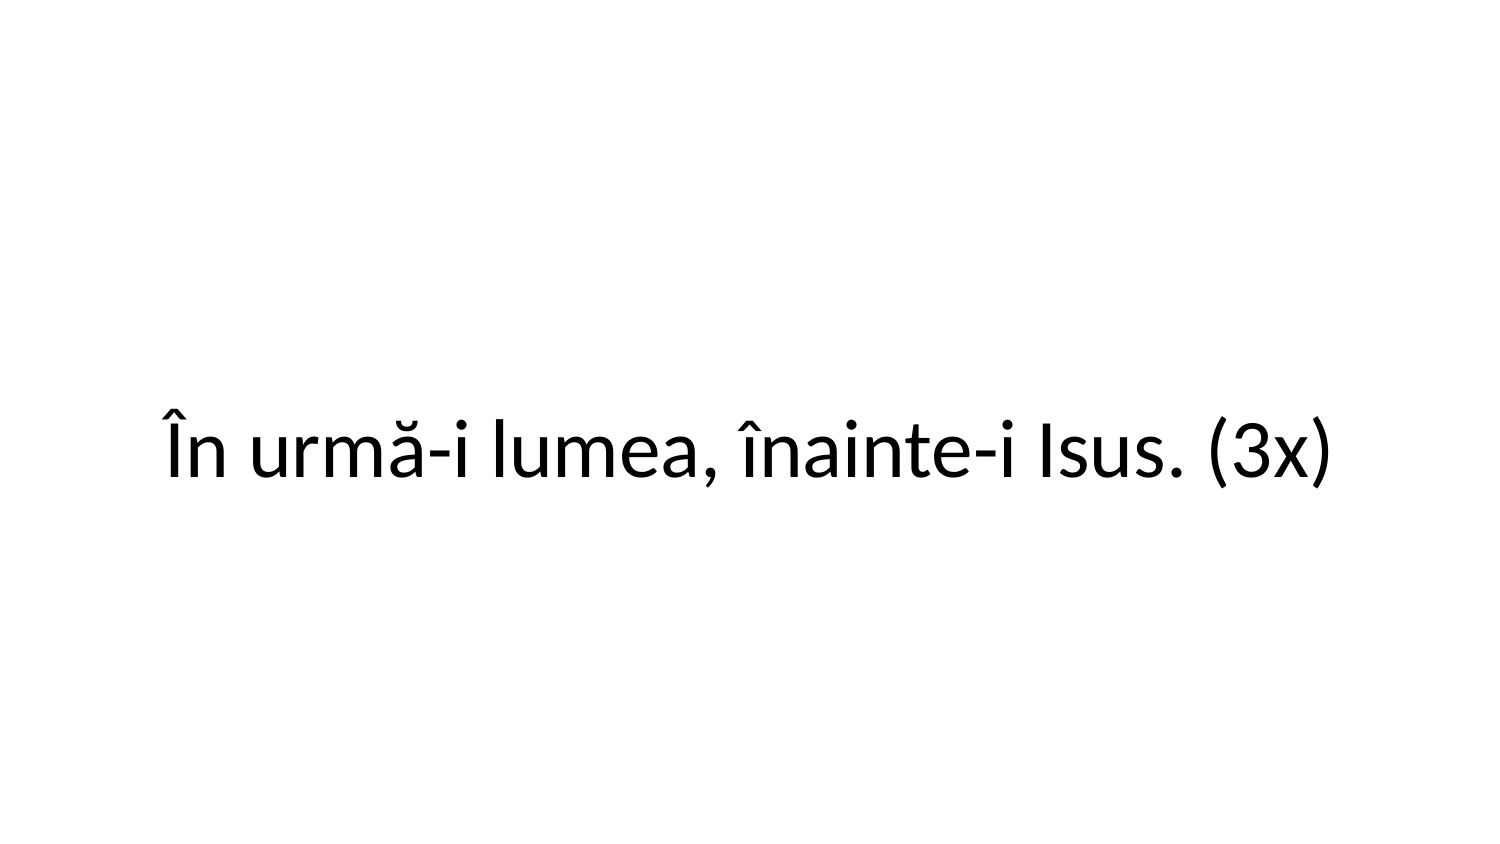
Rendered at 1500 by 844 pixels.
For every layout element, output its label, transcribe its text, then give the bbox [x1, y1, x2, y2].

text_box În urmă-i lumea, înainte-i Isus. (3x) [149, 341, 1351, 502]
